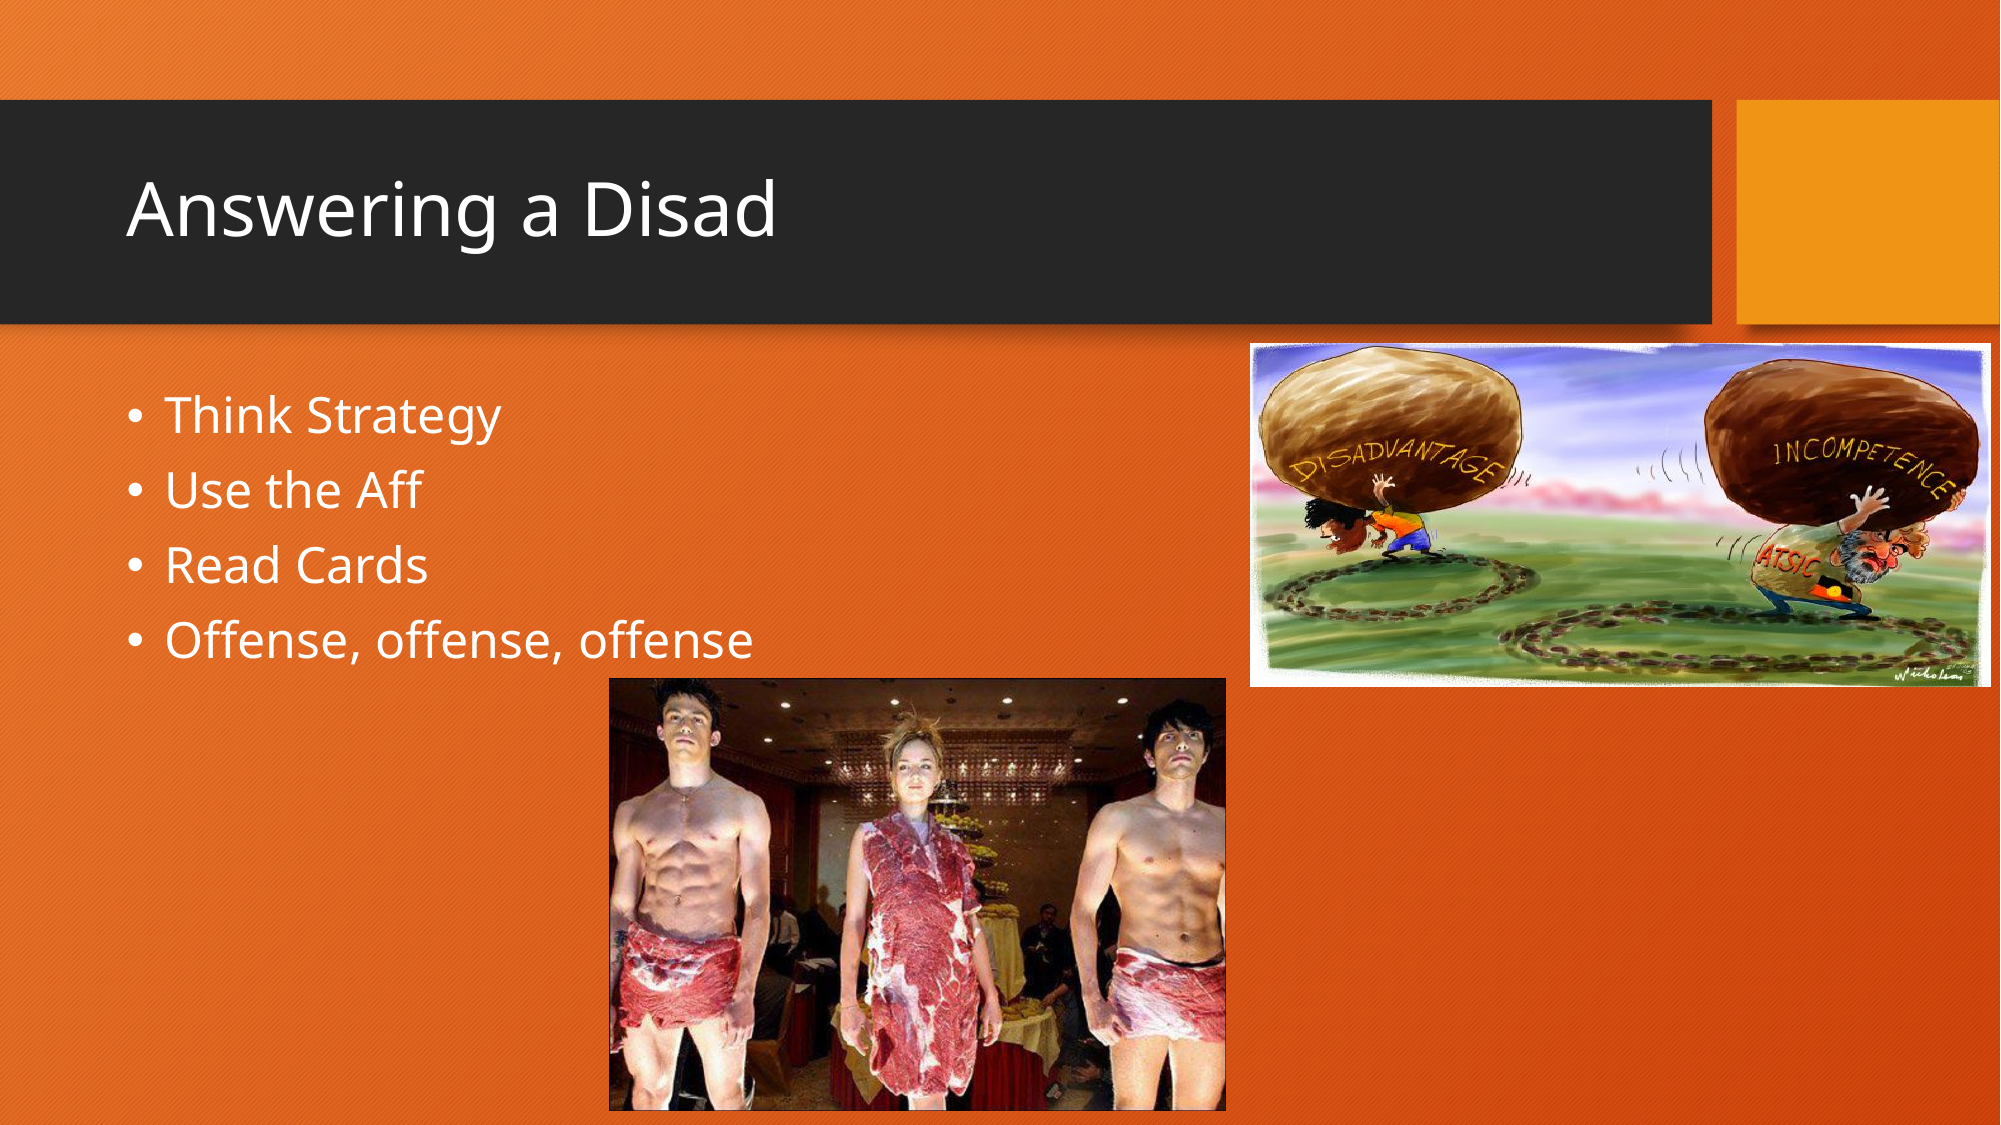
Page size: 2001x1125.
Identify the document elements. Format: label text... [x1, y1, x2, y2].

picture [0, 325, 2000, 687]
picture [609, 678, 1227, 1111]
title Answering a Disad [111, 123, 1689, 301]
list Think Strategy Use the Aff Read Cards Offense, offense, offense [111, 383, 1689, 974]
